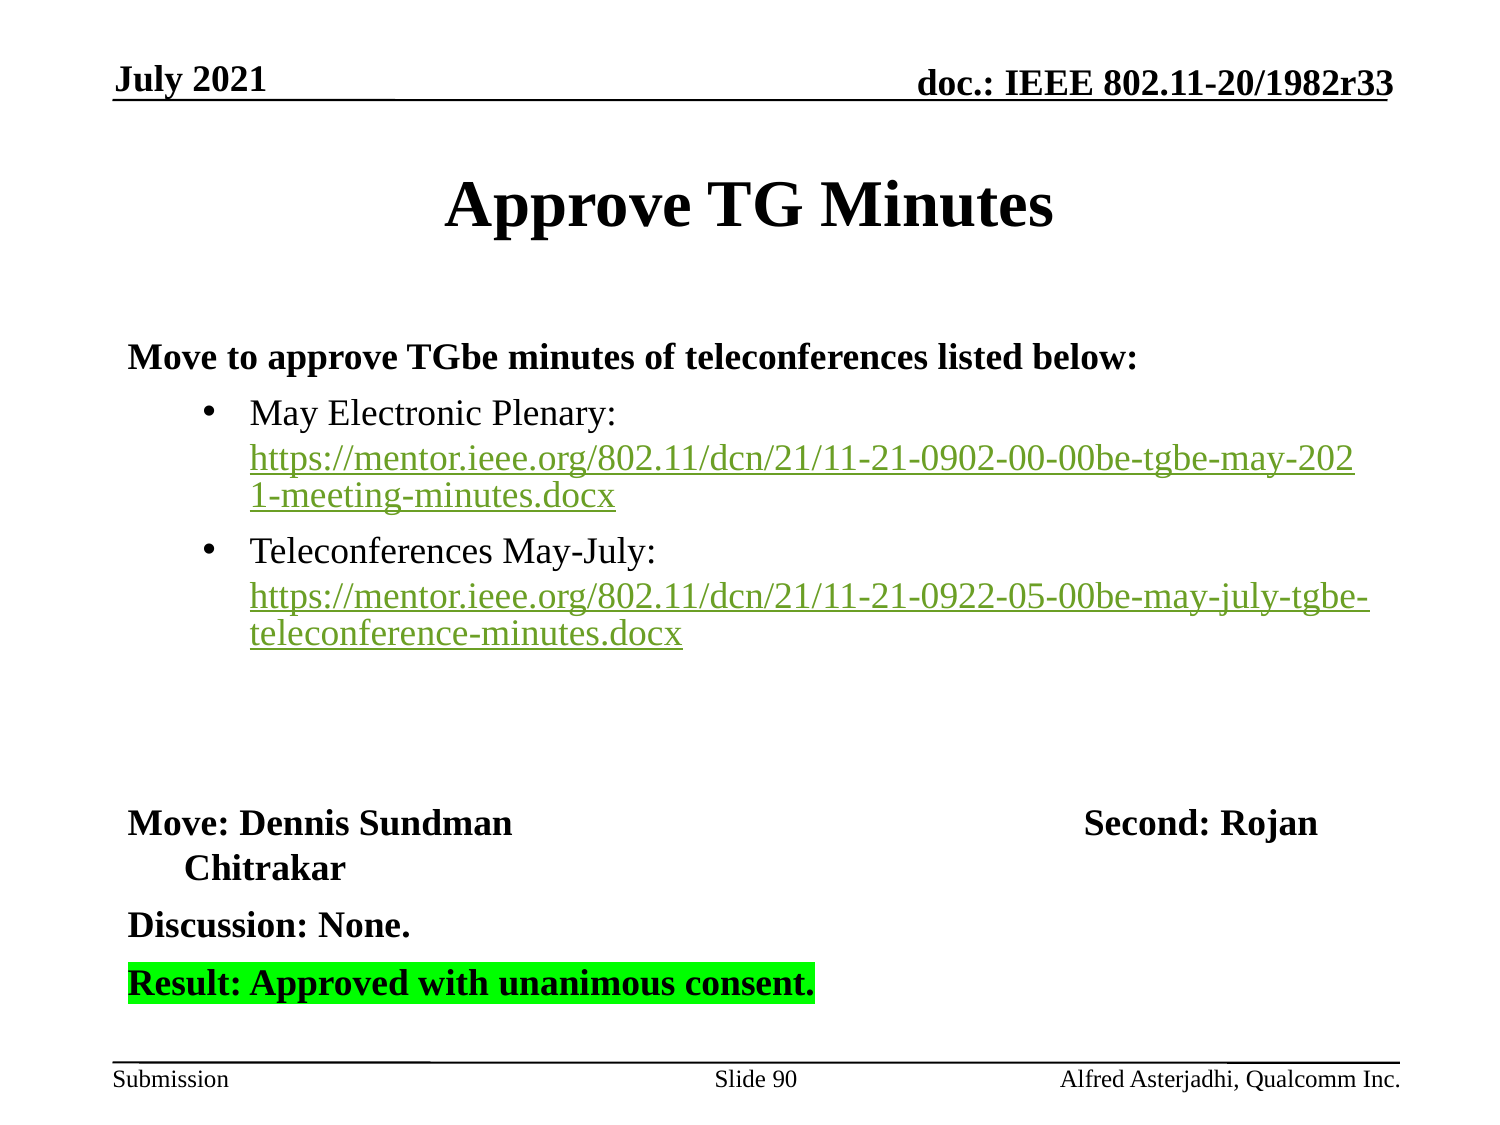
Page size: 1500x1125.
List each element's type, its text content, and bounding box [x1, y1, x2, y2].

slide_number Slide 90 [712, 1061, 800, 1123]
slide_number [114, 54, 423, 100]
list Move to approve TGbe minutes of teleconferences listed below: May Electronic Plenary: https://mentor.ieee.org/802.11/dcn/21/11-21-0902-00-00be-tgbe-may-2021-meeting-minutes.docx Teleconferences May-July: https://mentor.ieee.org/802.11/dcn/21/11-21-0922-05-00be-may-july-tgbe-teleconference-minutes.docx Move: Dennis Sundman Second: Rojan Chitrakar Discussion: None. Result: Approved with unanimous consent. [112, 324, 1388, 1000]
title Approve TG Minutes [112, 112, 1388, 288]
footer Alfred Asterjadhi, Qualcomm Inc. [878, 1061, 1402, 1093]
